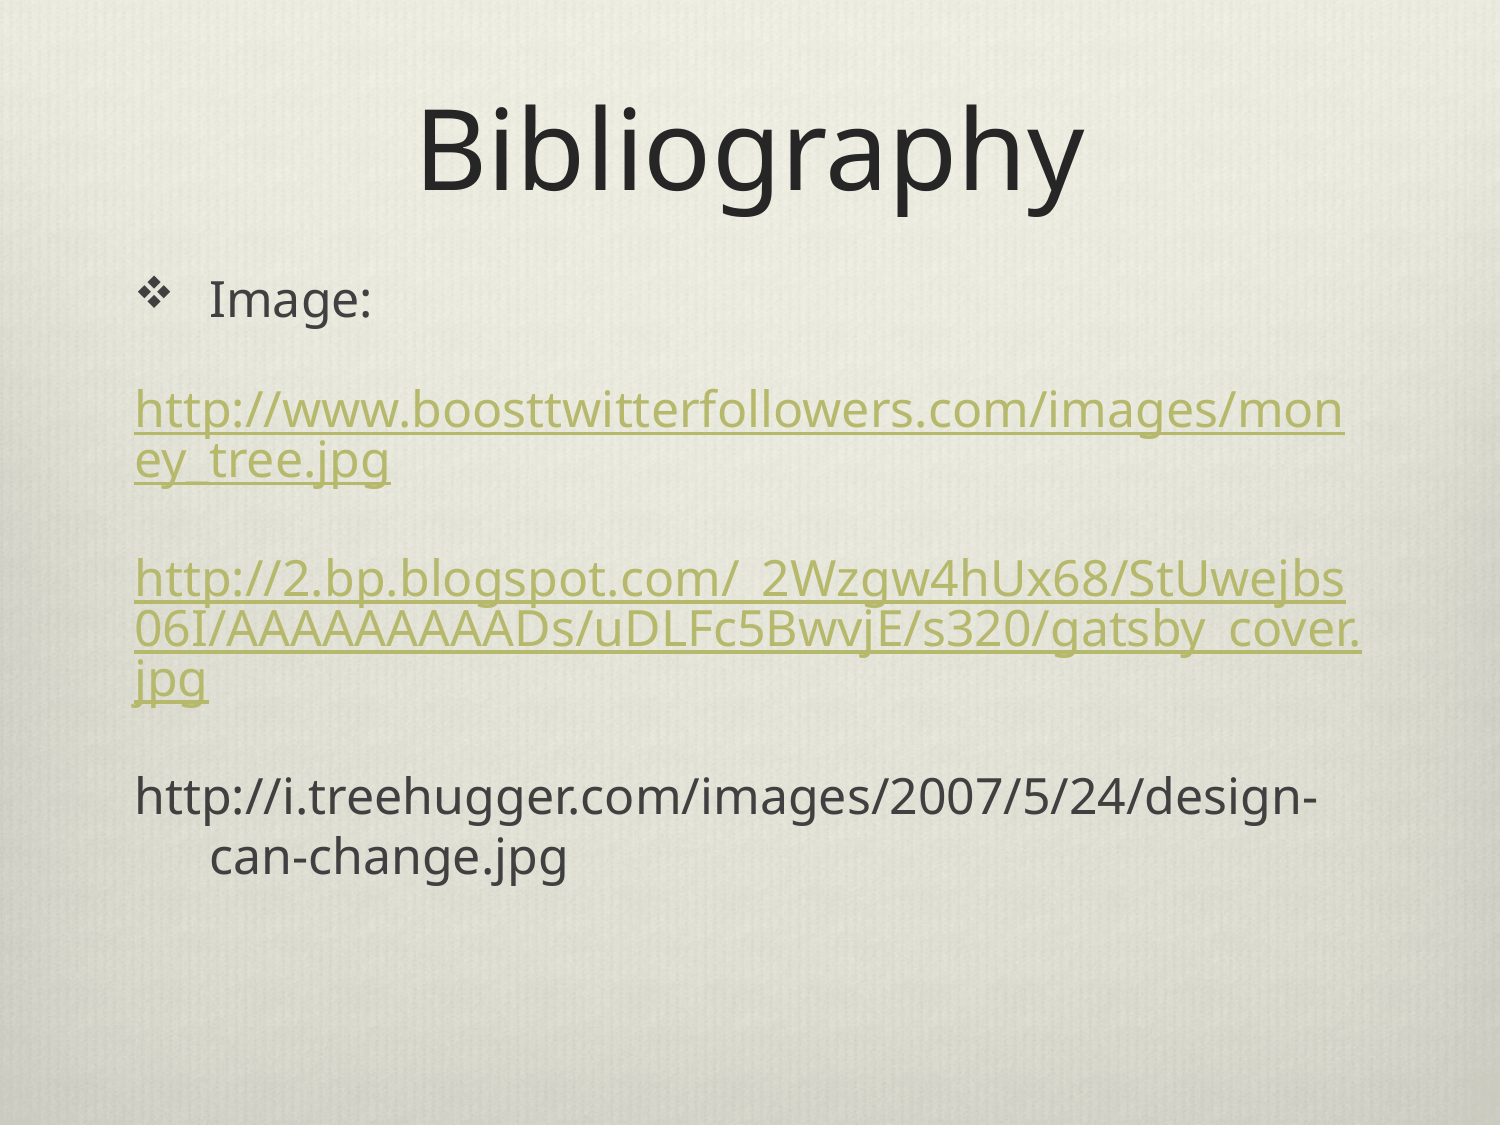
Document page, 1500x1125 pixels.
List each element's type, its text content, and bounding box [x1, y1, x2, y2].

list Image: http://www.boosttwitterfollowers.com/images/money_tree.jpg http://2.bp.blogspot.com/_2Wzgw4hUx68/StUwejbs06I/AAAAAAAAADs/uDLFc5BwvjE/s320/gatsby_cover.jpg http://i.treehugger.com/images/2007/5/24/design-can-change.jpg [119, 260, 1381, 1011]
title Bibliography [119, 51, 1381, 240]
